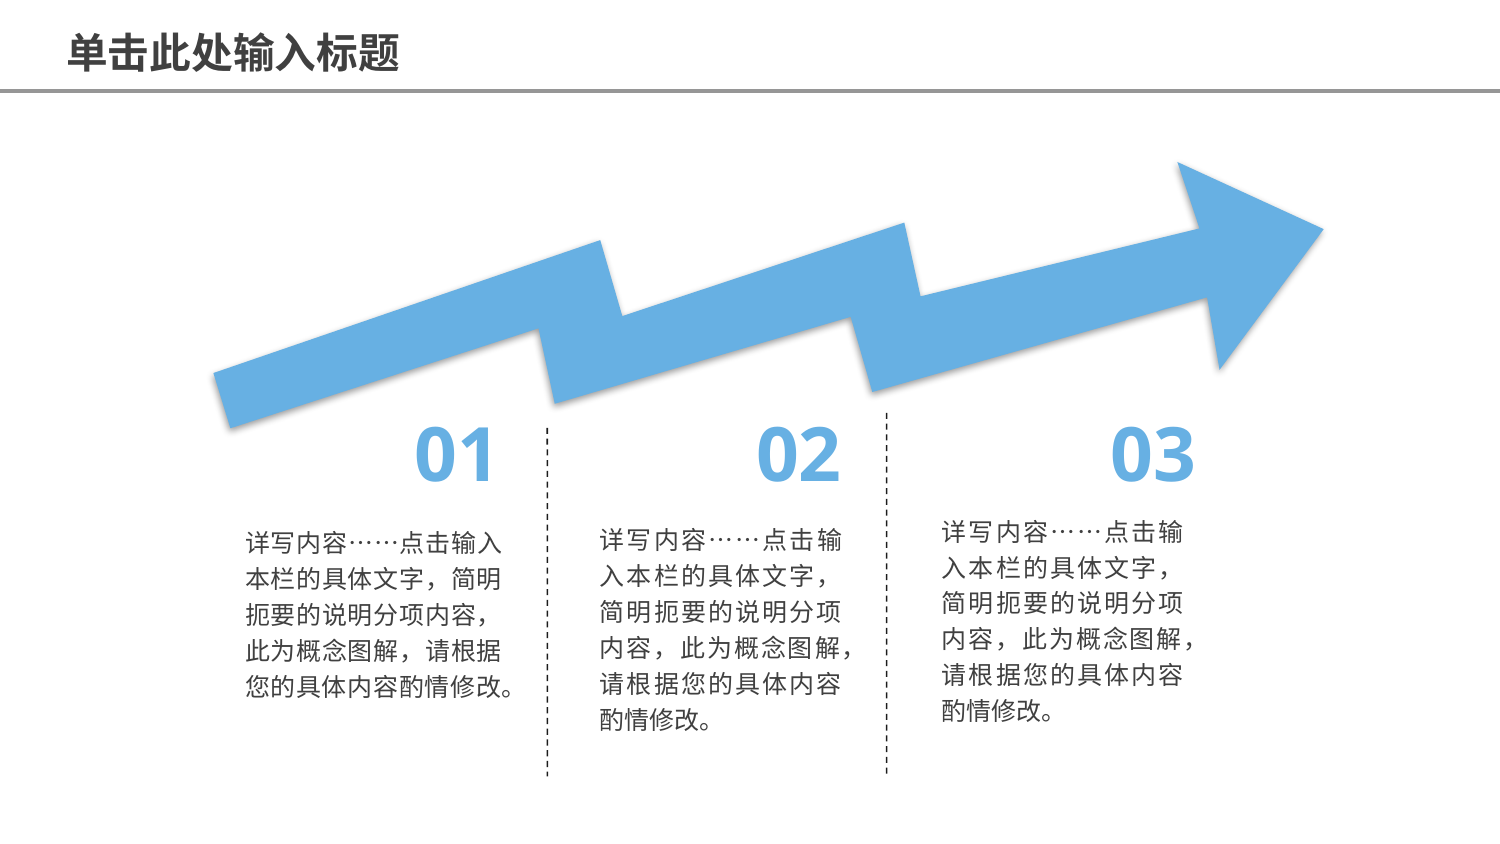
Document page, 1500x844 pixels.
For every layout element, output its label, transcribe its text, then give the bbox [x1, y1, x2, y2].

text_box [926, 400, 1227, 737]
text_box 单击此处输入标题 [51, 9, 443, 85]
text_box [584, 400, 874, 709]
text_box [210, 159, 1327, 419]
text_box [229, 400, 532, 709]
